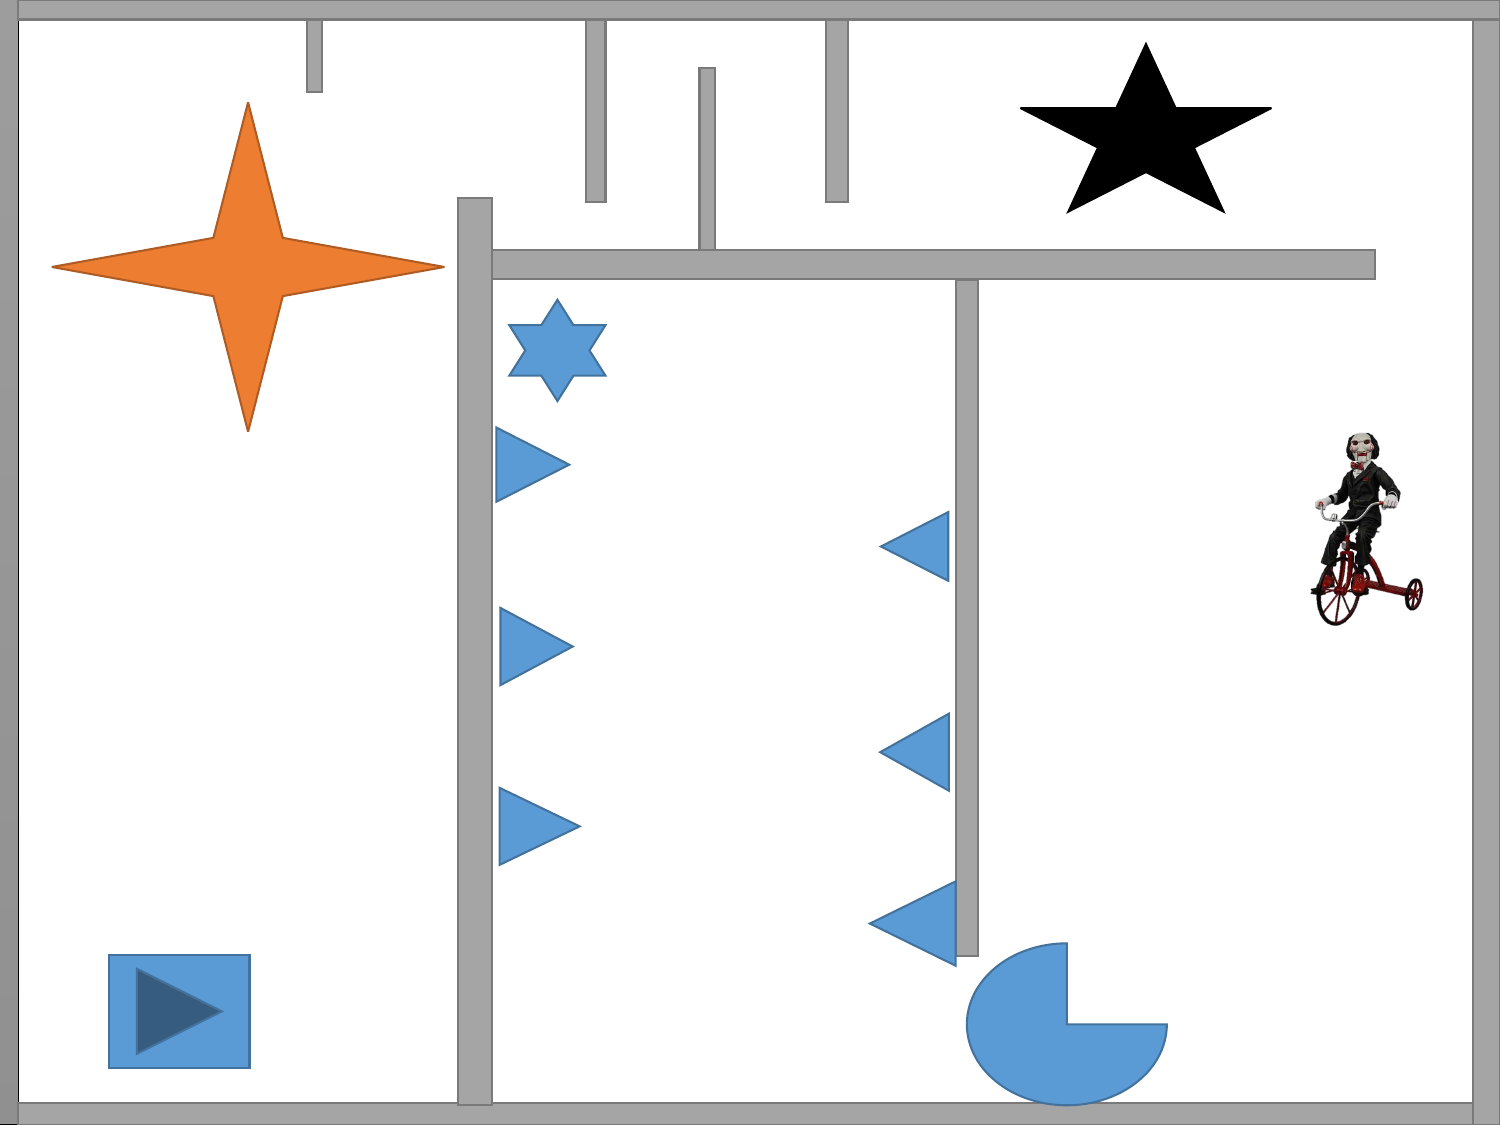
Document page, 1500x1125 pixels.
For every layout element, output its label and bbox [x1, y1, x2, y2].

text_box [495, 425, 572, 504]
text_box [878, 510, 950, 583]
text_box [585, 19, 607, 203]
text_box [108, 954, 251, 1069]
text_box [499, 606, 575, 687]
text_box [51, 102, 445, 432]
text_box [498, 786, 583, 867]
text_box [17, 1102, 1474, 1125]
text_box [965, 942, 1168, 1107]
text_box [867, 879, 957, 968]
text_box [698, 67, 716, 249]
text_box [306, 19, 323, 93]
text_box [17, 0, 1500, 21]
text_box [955, 279, 979, 957]
picture [1303, 431, 1431, 627]
text_box [825, 19, 849, 203]
text_box [457, 197, 493, 1106]
text_box [1020, 41, 1272, 214]
text_box [1472, 19, 1500, 1125]
text_box [493, 249, 1376, 280]
text_box [878, 711, 950, 793]
text_box [507, 297, 608, 403]
text_box [0, 0, 19, 1125]
